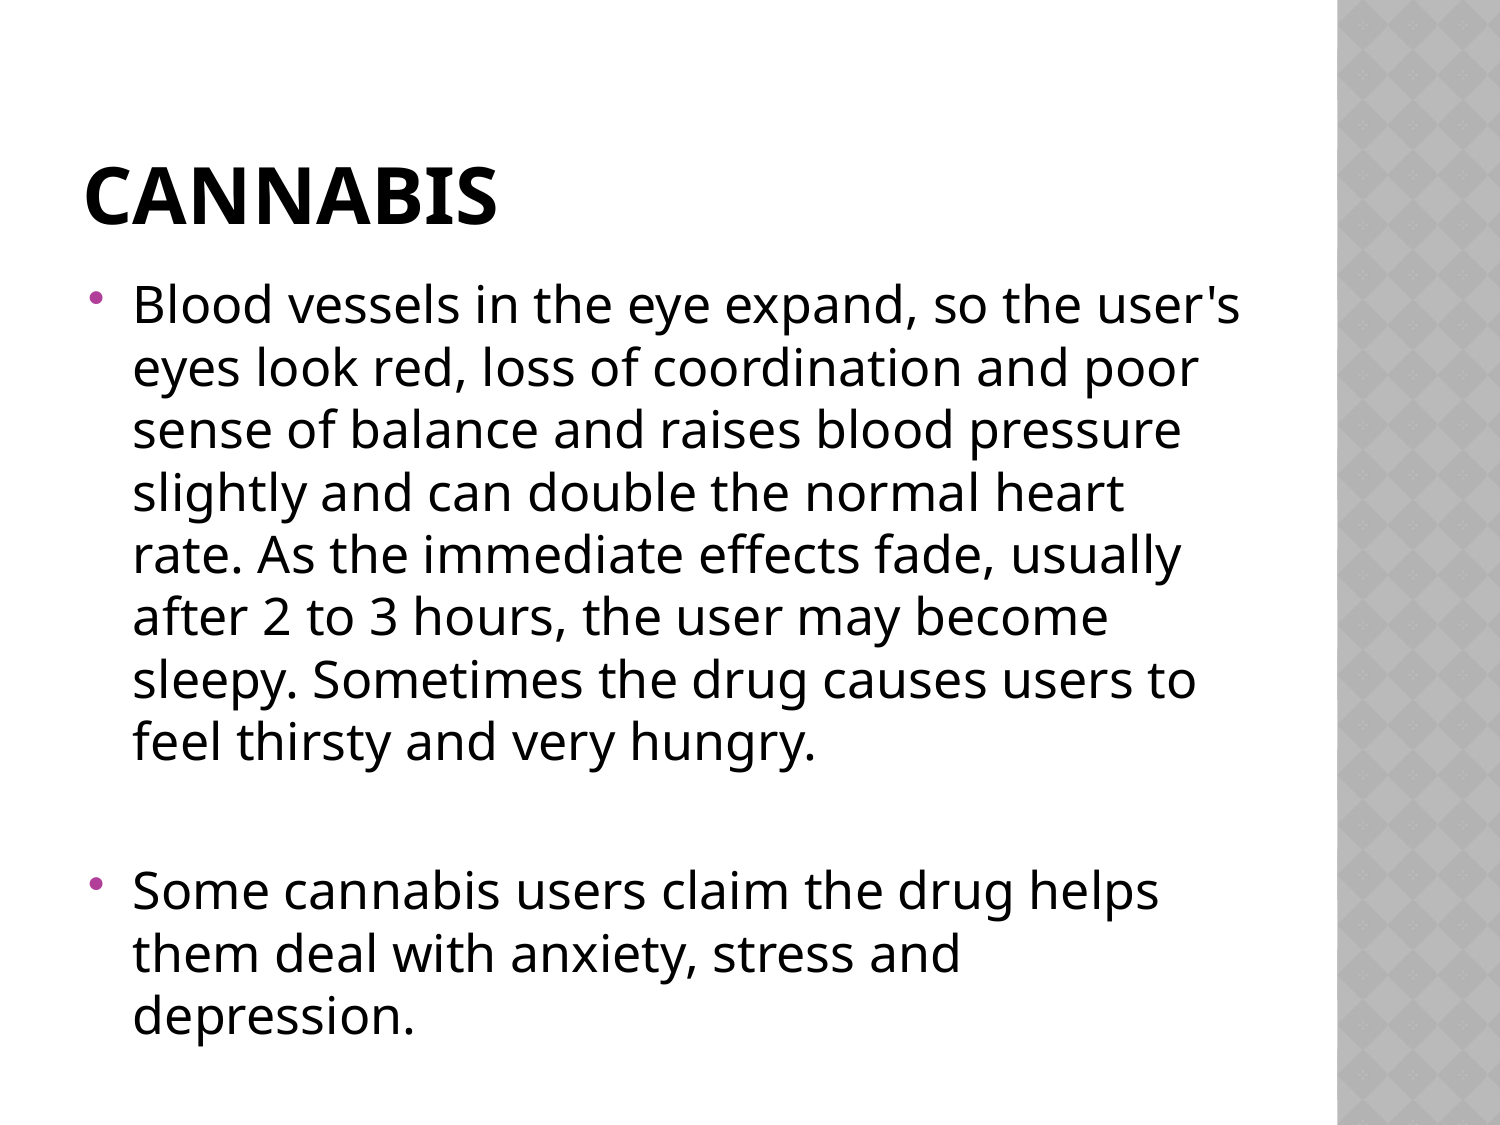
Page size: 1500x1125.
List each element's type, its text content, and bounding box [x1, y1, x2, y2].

list Blood vessels in the eye expand, so the user's eyes look red, loss of coordination and poor sense of balance and raises blood pressure slightly and can double the normal heart rate. As the immediate effects fade, usually after 2 to 3 hours, the user may become sleepy. Sometimes the drug causes users to feel thirsty and very hungry. Some cannabis users claim the drug helps them deal with anxiety, stress and depression. [75, 264, 1263, 1059]
title Cannabis [75, 52, 1263, 240]
